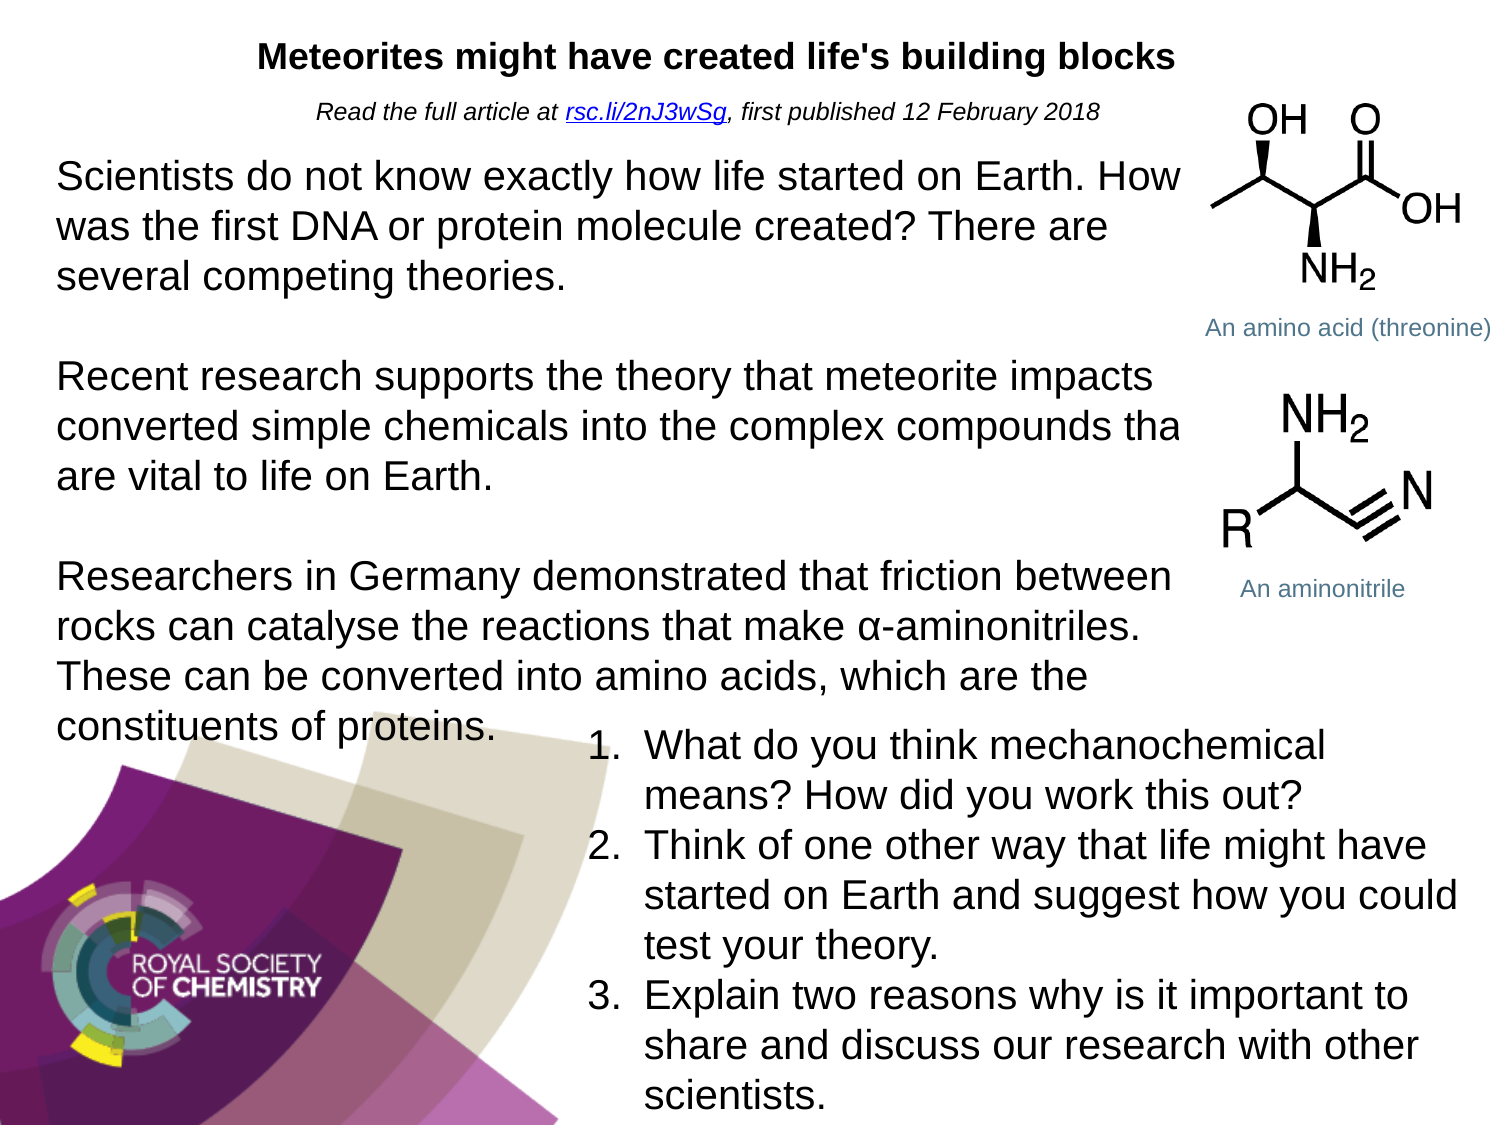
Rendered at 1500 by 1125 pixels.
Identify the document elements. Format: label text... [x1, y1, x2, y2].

text_box Meteorites might have created life's building blocks [242, 25, 1317, 85]
text_box Read the full article at rsc.li/2nJ3wSg, first published 12 February 2018 [301, 87, 1181, 133]
picture [1178, 350, 1500, 710]
text_box What do you think mechanochemical means? How did you work this out? Think of one other way that life might have started on Earth and suggest how you could test your theory. Explain two reasons why is it important to share and discuss our research with other scientists. [572, 710, 1500, 1125]
picture [0, 3, 1500, 1125]
text_box An amino acid (threonine) [1190, 304, 1500, 350]
text_box Scientists do not know exactly how life started on Earth. How was the first DNA or protein molecule created? There are several competing theories. Recent research supports the theory that meteorite impacts converted simple chemicals into the complex compounds that are vital to life on Earth. Researchers in Germany demonstrated that friction between rocks can catalyse the reactions that make α-aminonitriles. These can be converted into amino acids, which are the constituents of proteins. [41, 141, 1211, 757]
text_box An aminonitrile [1225, 565, 1500, 610]
